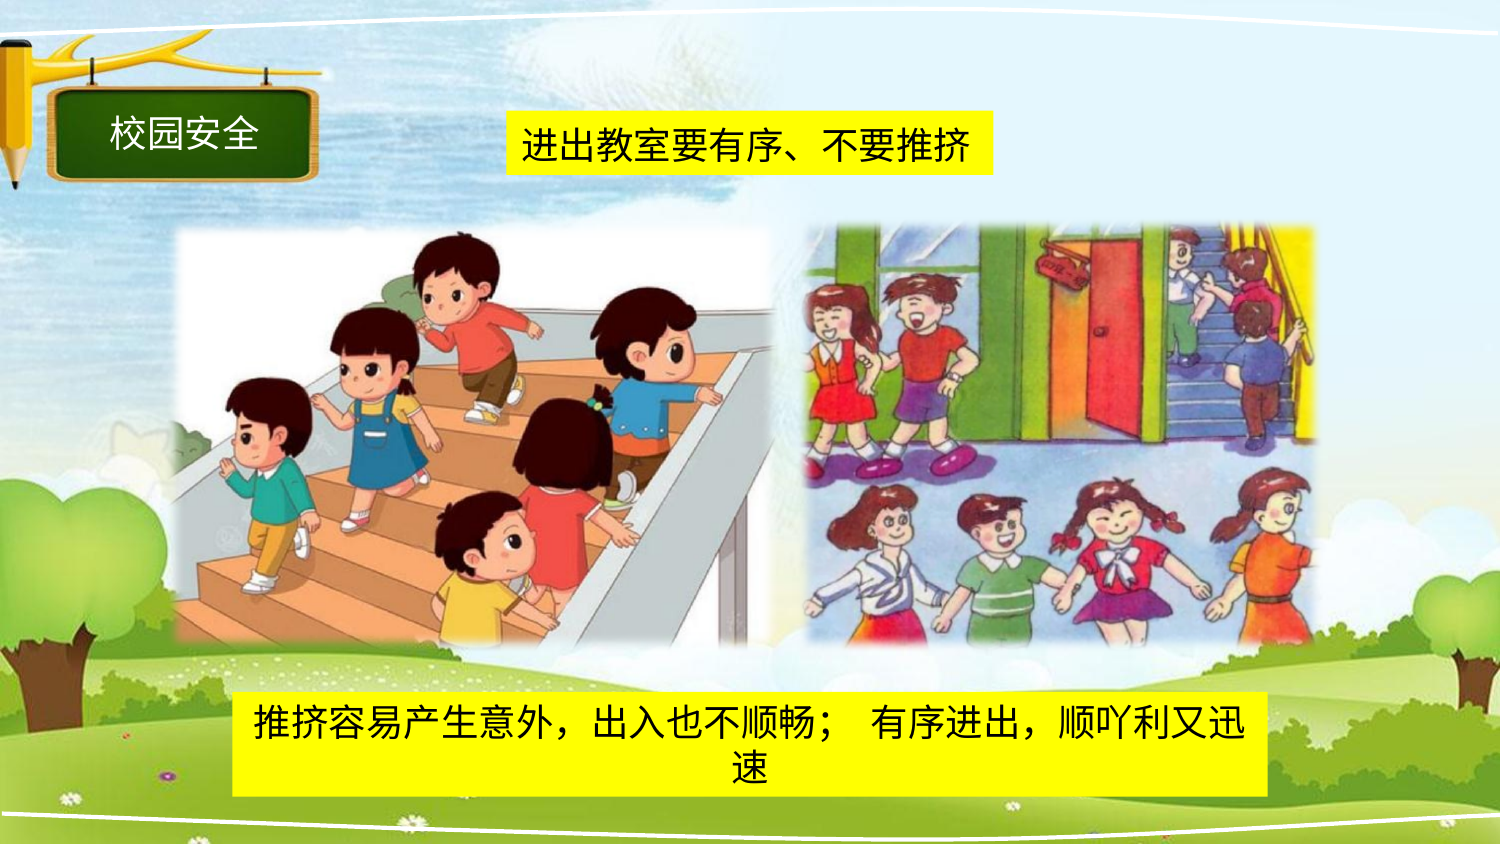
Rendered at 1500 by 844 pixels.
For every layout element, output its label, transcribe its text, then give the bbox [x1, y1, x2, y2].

text_box 校园安全 [94, 103, 275, 163]
text_box 进出教室要有序、不要推挤 [506, 110, 994, 175]
picture [0, 0, 1500, 844]
text_box 推挤容易产生意外，出入也不顺畅； 有序进出，顺吖利又迅速 [232, 691, 1268, 797]
